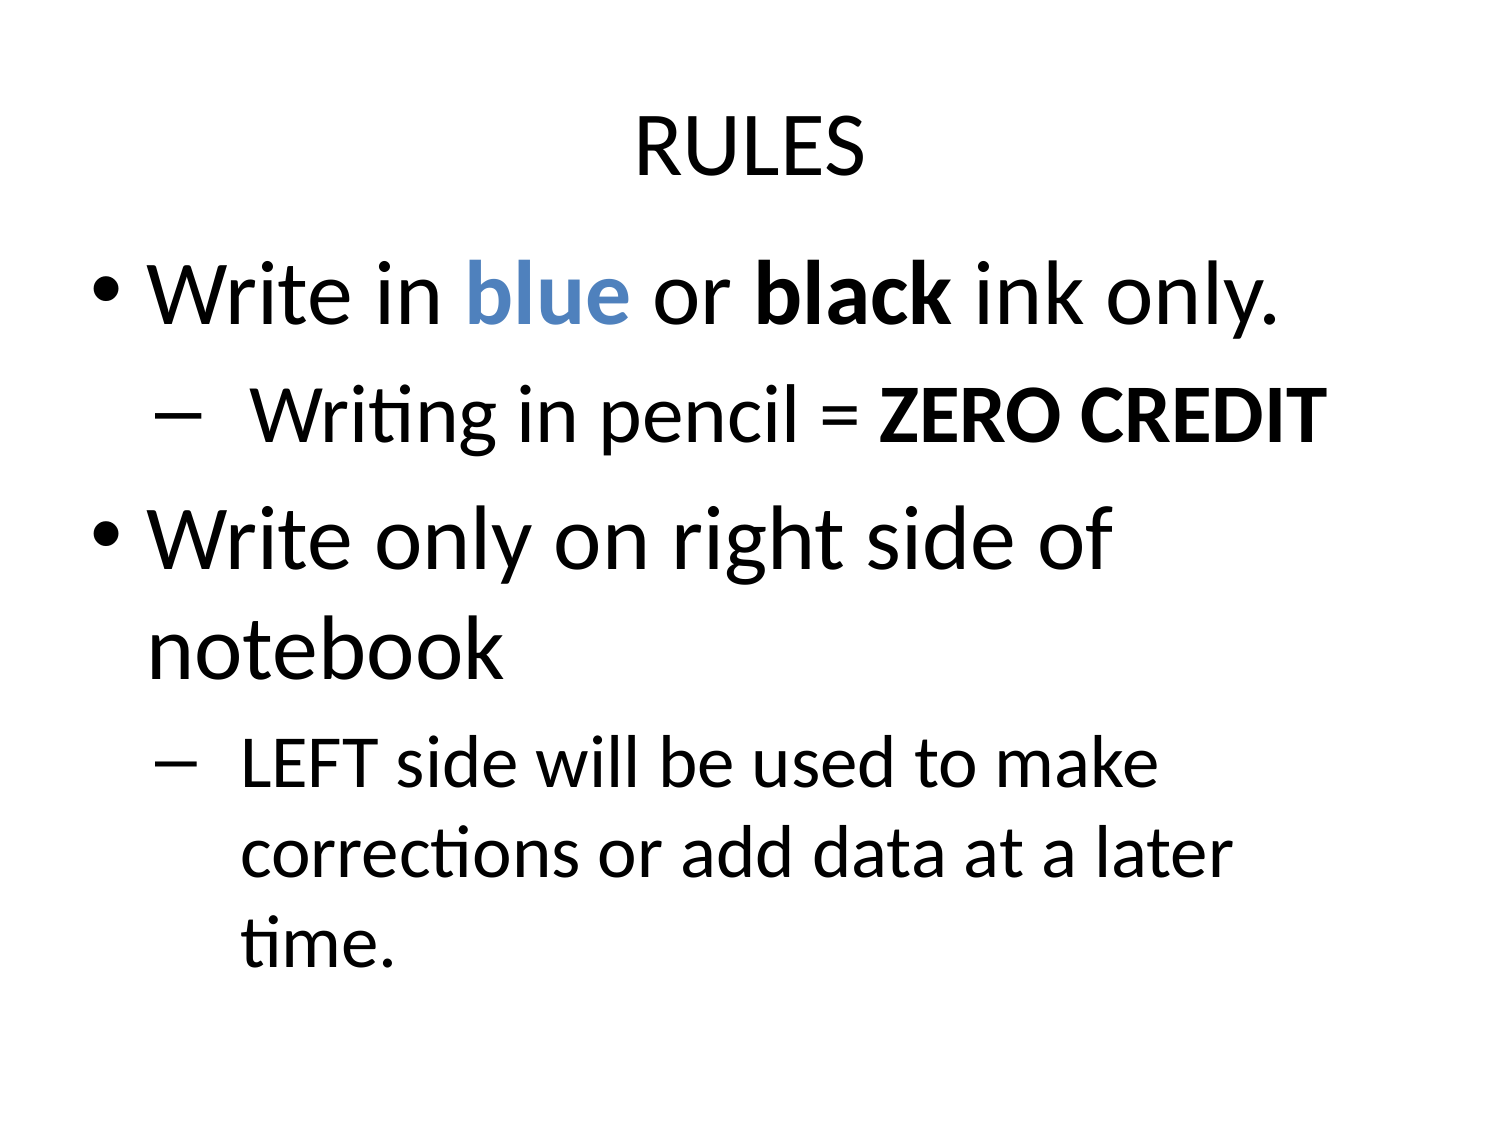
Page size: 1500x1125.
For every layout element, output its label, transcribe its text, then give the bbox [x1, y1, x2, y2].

list Write in blue or black ink only. Writing in pencil = ZERO CREDIT Write only on right side of notebook LEFT side will be used to make corrections or add data at a later time. [75, 224, 1425, 1063]
title RULES [75, 45, 1425, 224]
